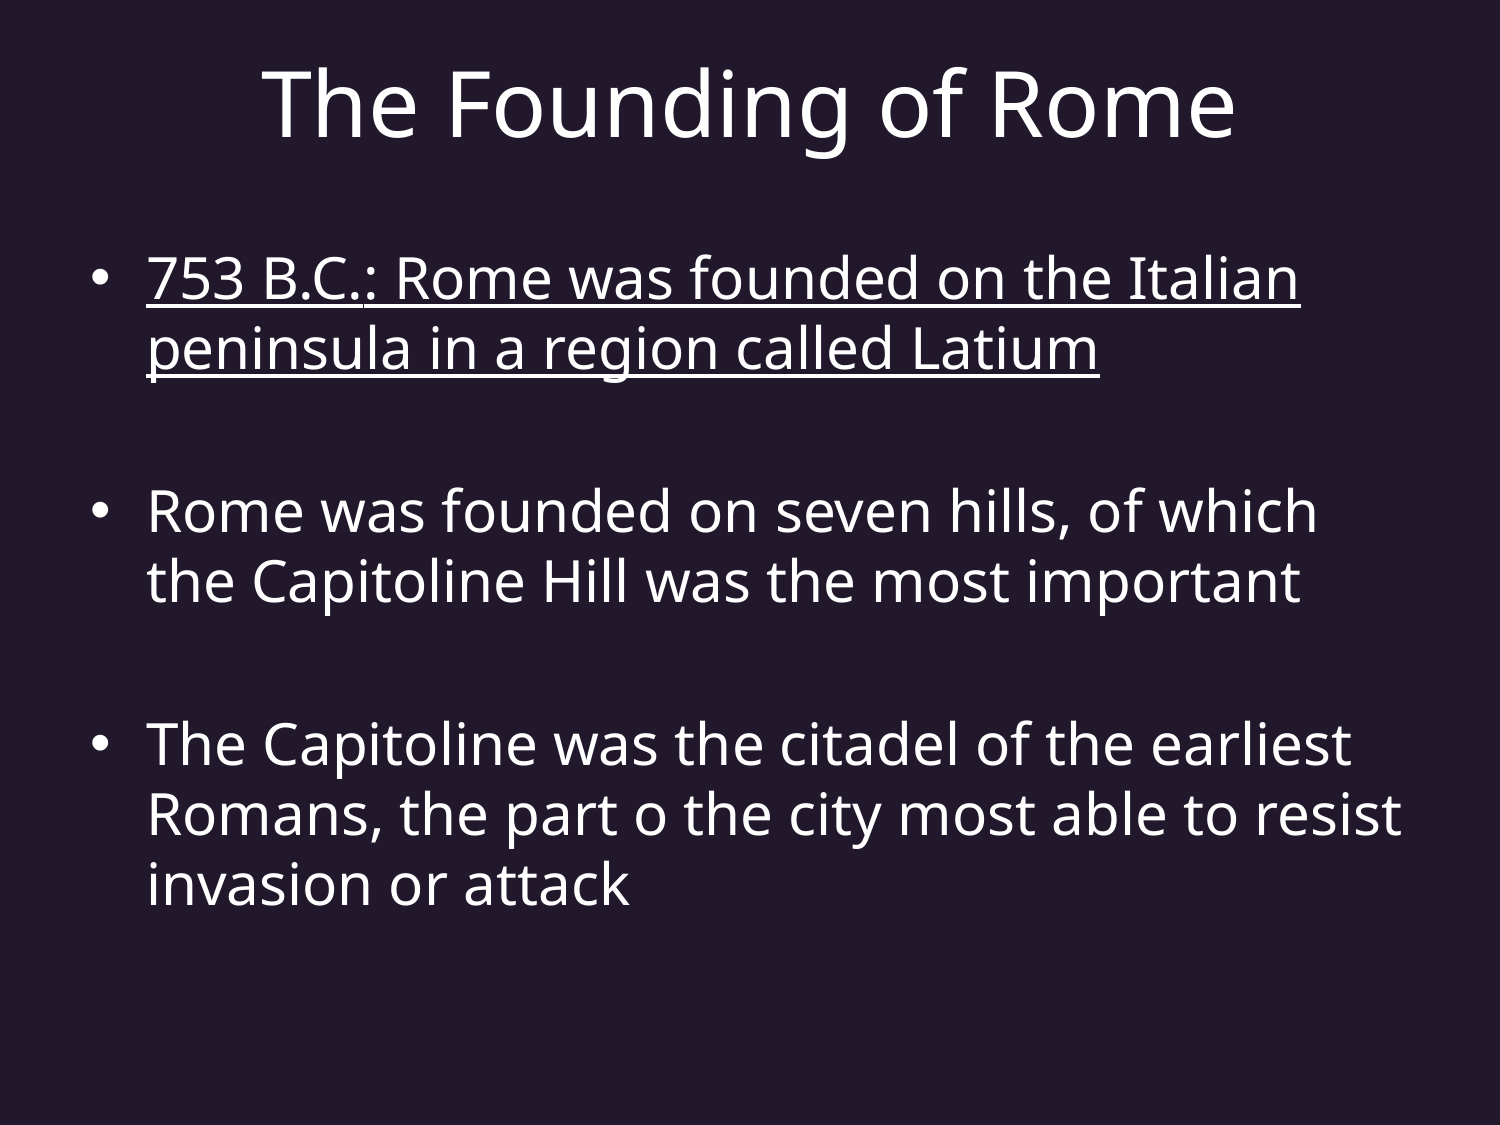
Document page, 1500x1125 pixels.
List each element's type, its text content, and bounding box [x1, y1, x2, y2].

list 753 B.C.: Rome was founded on the Italian peninsula in a region called Latium Rome was founded on seven hills, of which the Capitoline Hill was the most important The Capitoline was the citadel of the earliest Romans, the part o the city most able to resist invasion or attack [75, 233, 1425, 977]
title The Founding of Rome [75, 7, 1425, 195]
